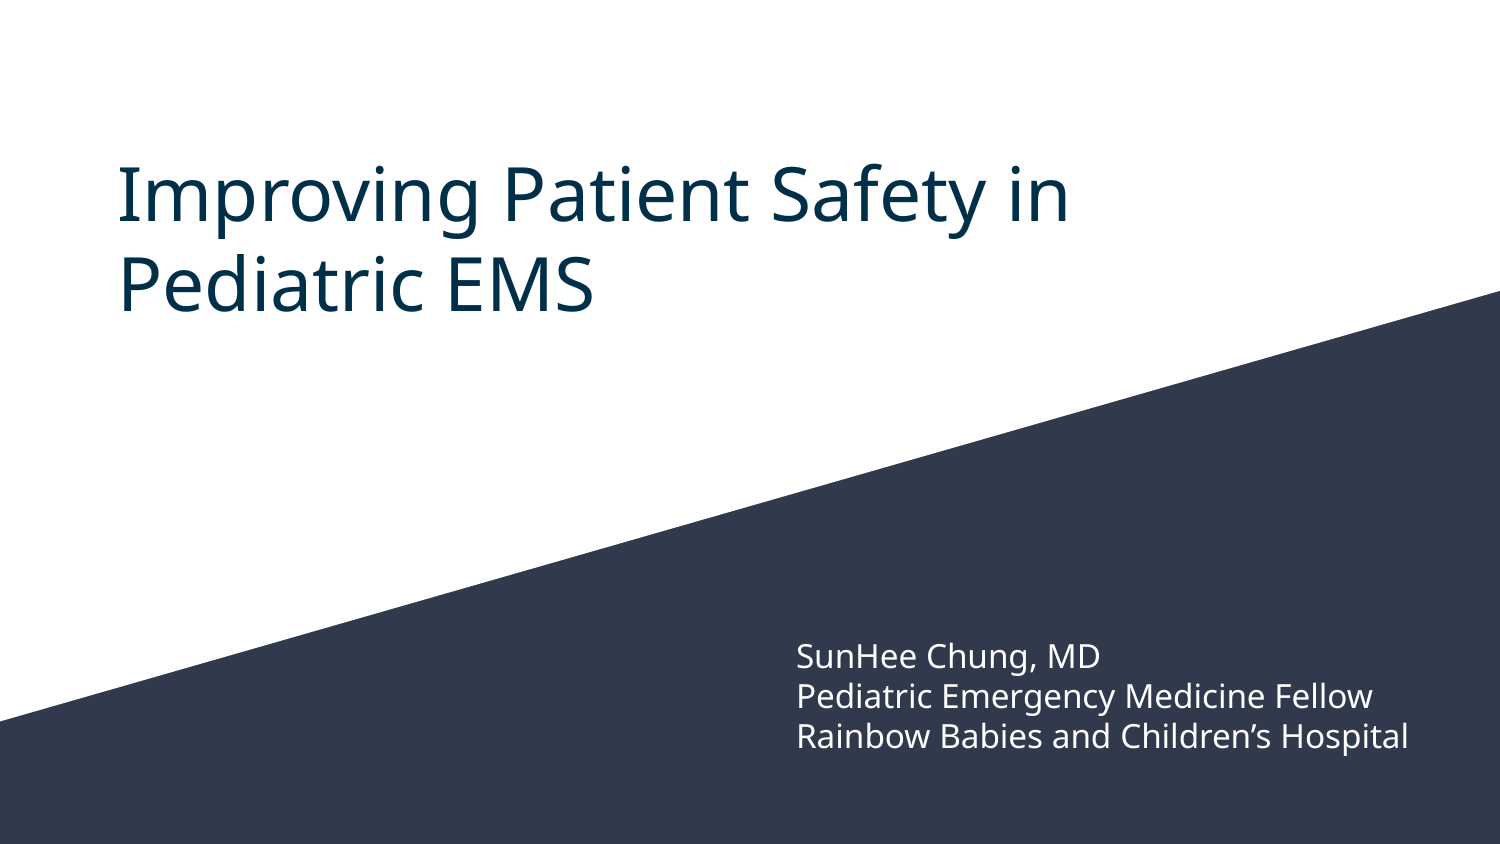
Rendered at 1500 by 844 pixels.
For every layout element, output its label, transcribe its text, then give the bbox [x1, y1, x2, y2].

subtitle SunHee Chung, MD Pediatric Emergency Medicine Fellow Rainbow Babies and Children’s Hospital [781, 619, 1477, 775]
title Improving Patient Safety in Pediatric EMS [102, 131, 1332, 342]
